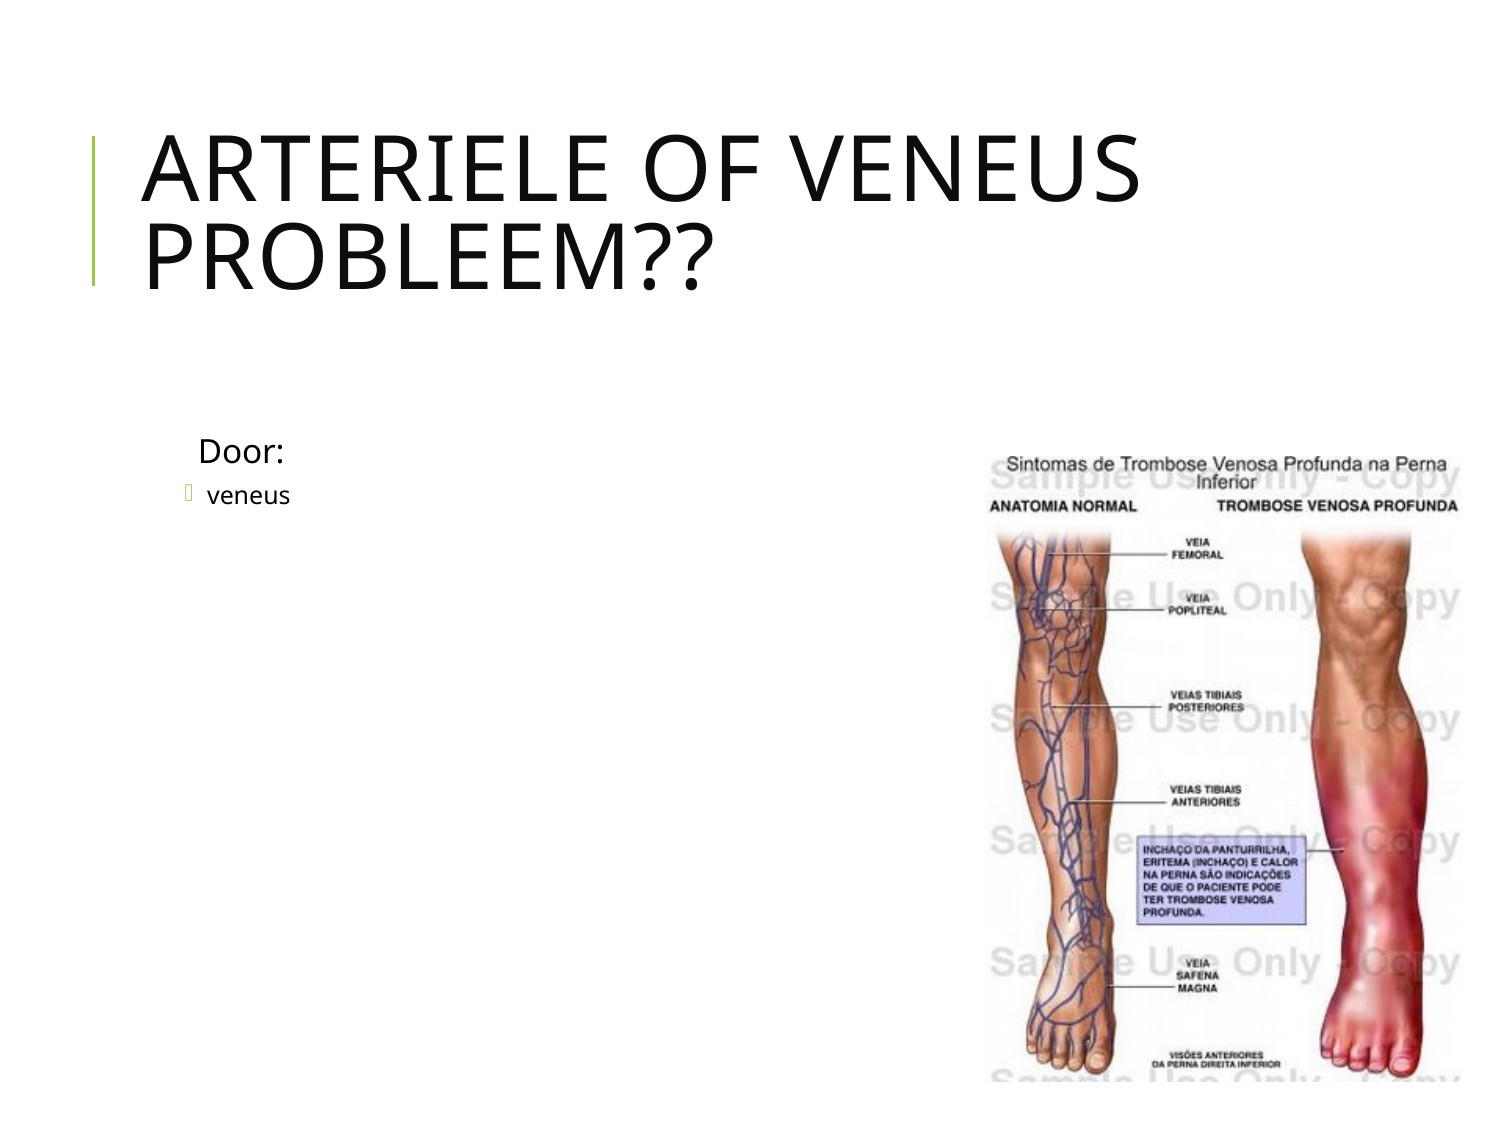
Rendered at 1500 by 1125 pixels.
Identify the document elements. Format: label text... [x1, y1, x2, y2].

title Arteriele of veneus probleem?? [126, 96, 1322, 342]
picture [985, 455, 1462, 1082]
list Door: veneus [126, 375, 1322, 1035]
